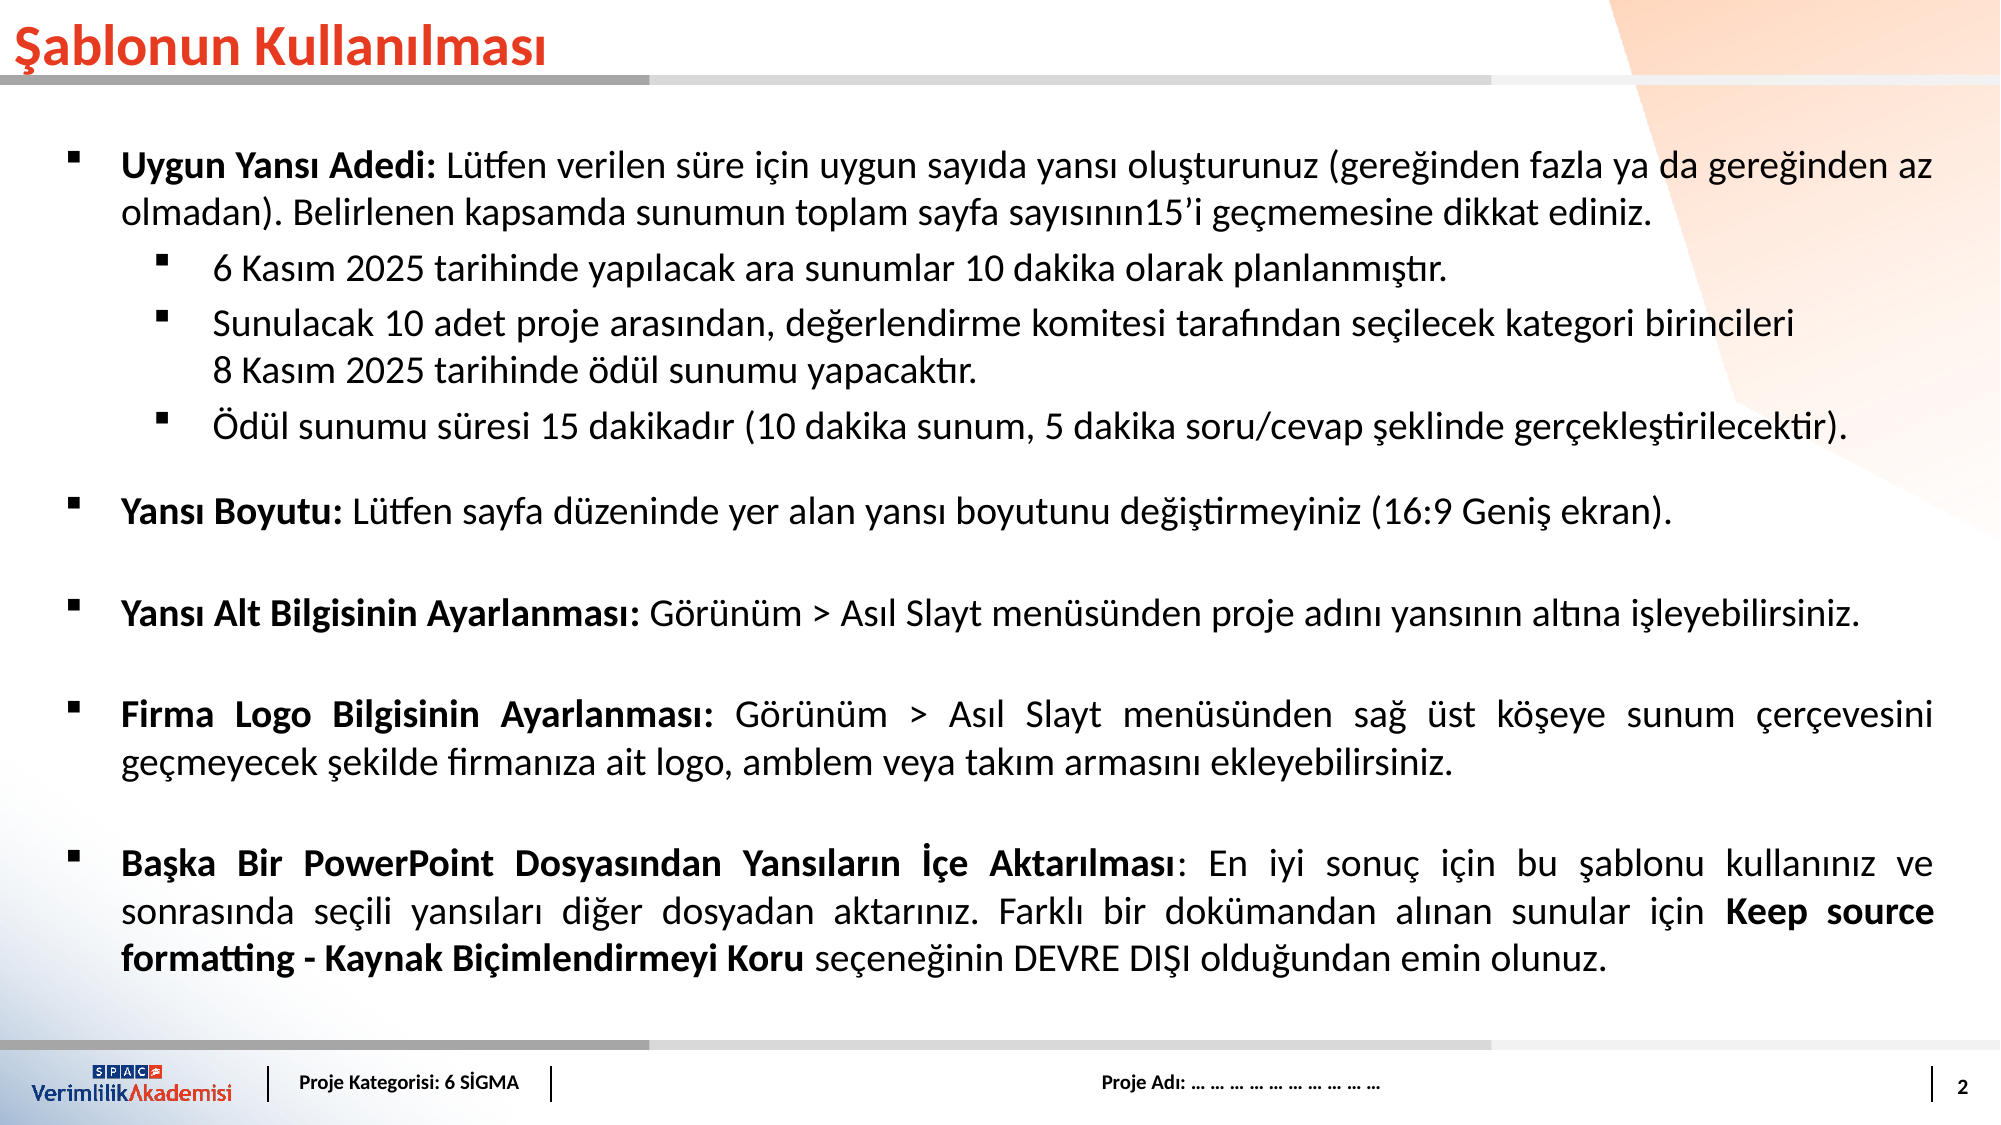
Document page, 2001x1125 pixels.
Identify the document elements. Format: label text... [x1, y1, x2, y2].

picture [0, 1050, 2000, 1125]
picture [0, 85, 2000, 1040]
title Şablonun Kullanılması [0, 0, 2000, 75]
list Uygun Yansı Adedi: Lütfen verilen süre için uygun sayıda yansı oluşturunuz (gereğinden fazla ya da gereğinden az olmadan). Belirlenen kapsamda sunumun toplam sayfa sayısının15’i geçmemesine dikkat ediniz. 6 Kasım 2025 tarihinde yapılacak ara sunumlar 10 dakika olarak planlanmıştır. Sunulacak 10 adet proje arasından, değerlendirme komitesi tarafından seçilecek kategori birincileri 8 Kasım 2025 tarihinde ödül sunumu yapacaktır. Ödül sunumu süresi 15 dakikadır (10 dakika sunum, 5 dakika soru/cevap şeklinde gerçekleştirilecektir). Yansı Boyutu: Lütfen sayfa düzeninde yer alan yansı boyutunu değiştirmeyiniz (16:9 Geniş ekran). Yansı Alt Bilgisinin Ayarlanması: Görünüm > Asıl Slayt menüsünden proje adını yansının altına işleyebilirsiniz. Firma Logo Bilgisinin Ayarlanması: Görünüm > Asıl Slayt menüsünden sağ üst köşeye sunum çerçevesini geçmeyecek şekilde firmanıza ait logo, amblem veya takım armasını ekleyebilirsiniz. Başka Bir PowerPoint Dosyasından Yansıların İçe Aktarılması: En iyi sonuç için bu şablonu kullanınız ve sonrasında seçili yansıları diğer dosyadan aktarınız. Farklı bir dokümandan alınan sunular için Keep source formatting - Kaynak Biçimlendirmeyi Koru seçeneğinin DEVRE DIŞI olduğundan emin olunuz. [50, 131, 1950, 994]
